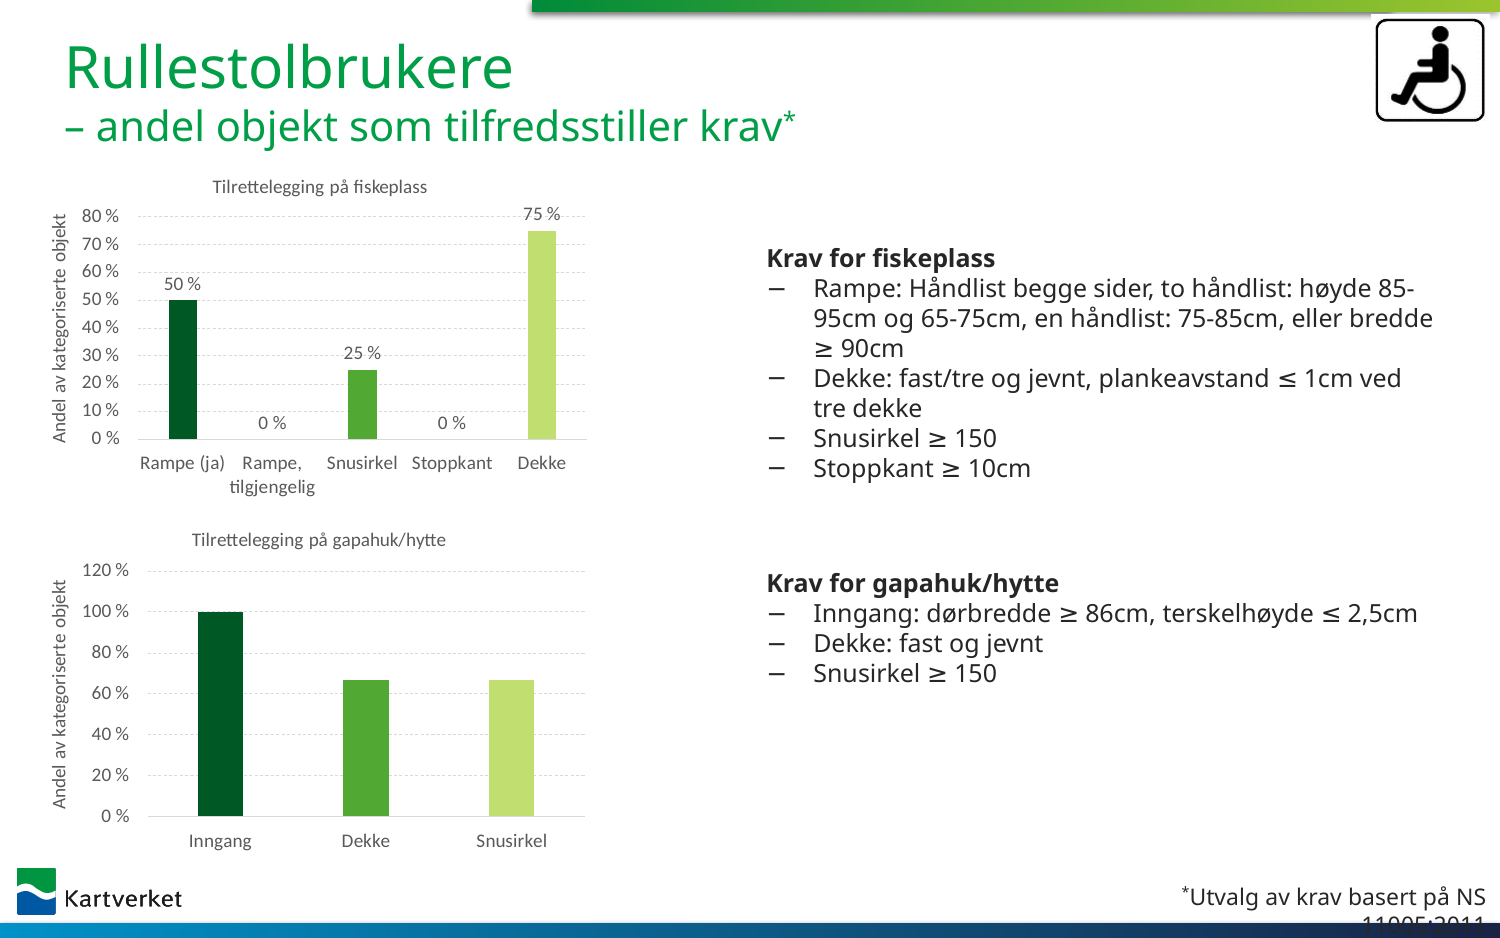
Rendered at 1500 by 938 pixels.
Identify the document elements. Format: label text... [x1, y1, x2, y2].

picture [41, 520, 596, 859]
text_box Rullestolbrukere – andel objekt som tilfredsstiller krav* [49, 29, 1431, 158]
text_box *Utvalg av krav basert på NS 11005:2011 [1068, 873, 1500, 938]
picture [41, 166, 598, 505]
text_box Krav for gapahuk/hytte Inngang: dørbredde ≥ 86cm, terskelhøyde ≤ 2,5cm Dekke: fast og jevnt Snusirkel ≥ 150 [751, 560, 1452, 695]
text_box Krav for fiskeplass Rampe: Håndlist begge sider, to håndlist: høyde 85-95cm og 65-75cm, en håndlist: 75-85cm, eller bredde ≥ 90cm Dekke: fast/tre og jevnt, plankeavstand ≤ 1cm ved tre dekke Snusirkel ≥ 150 Stoppkant ≥ 10cm [751, 235, 1452, 490]
picture [1371, 13, 1491, 127]
